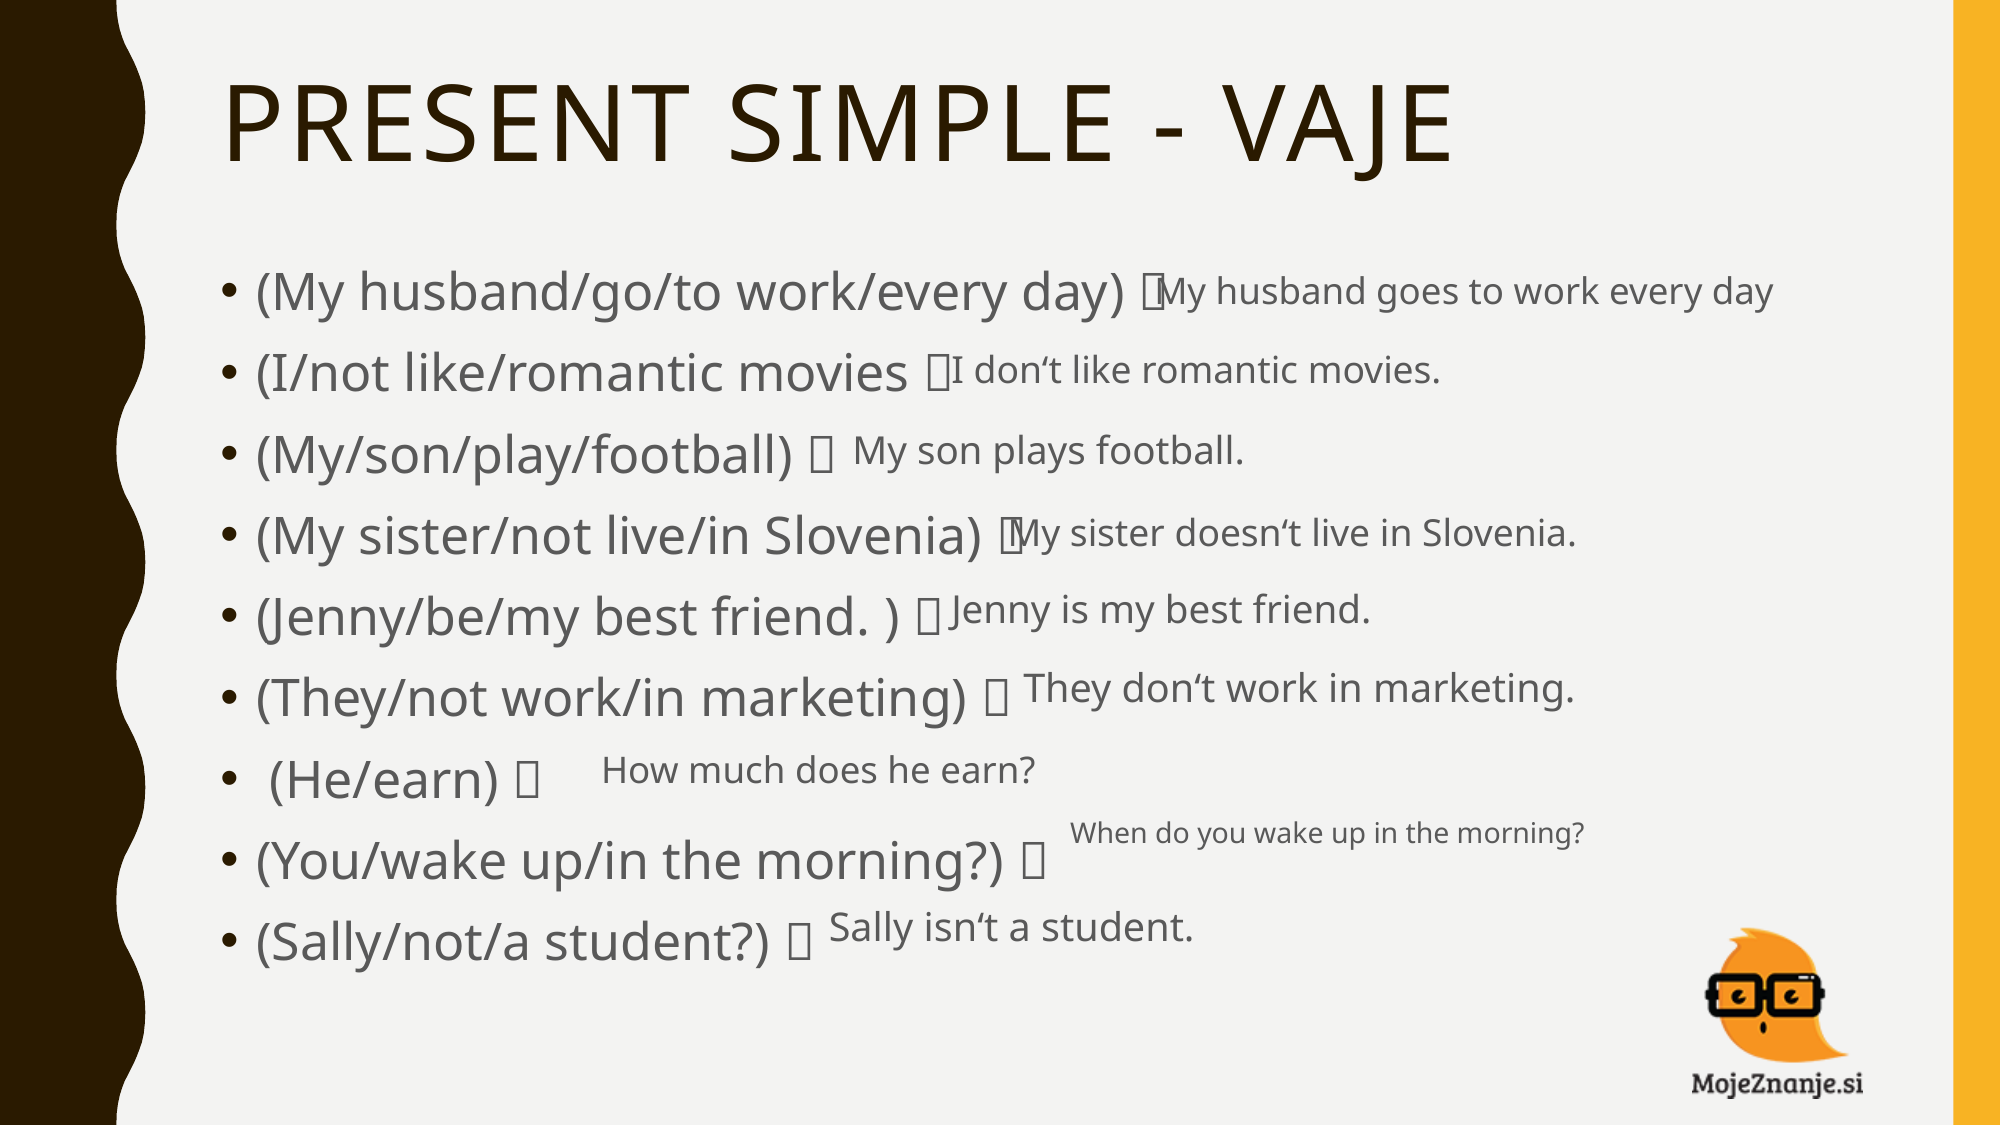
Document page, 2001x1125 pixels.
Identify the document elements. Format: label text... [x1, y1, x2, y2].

picture [1692, 983, 1863, 1099]
text_box Sally isn‘t a student. [813, 889, 1346, 958]
text_box When do you wake up in the morning? [1055, 803, 1724, 879]
text_box They don‘t work in marketing. [1008, 650, 1596, 759]
text_box My sister doesn‘t live in Slovenia. [992, 496, 1617, 597]
list (My husband/go/to work/every day)  (I/not like/romantic movies  (My/son/play/football)  (My sister/not live/in Slovenia)  (Jenny/be/my best friend. )  (They/not work/in marketing)  (He/earn)  (You/wake up/in the morning?)  (Sally/not/a student?)  [205, 245, 1875, 983]
text_box My son plays football. [837, 413, 1323, 481]
text_box My husband goes to work every day [1139, 255, 1804, 360]
title PRESENT SIMPLE - VAJE [205, 62, 1875, 245]
text_box Jenny is my best friend. [936, 572, 1430, 670]
text_box I don‘t like romantic movies. [936, 334, 1460, 412]
text_box How much does he earn? [586, 734, 1116, 800]
